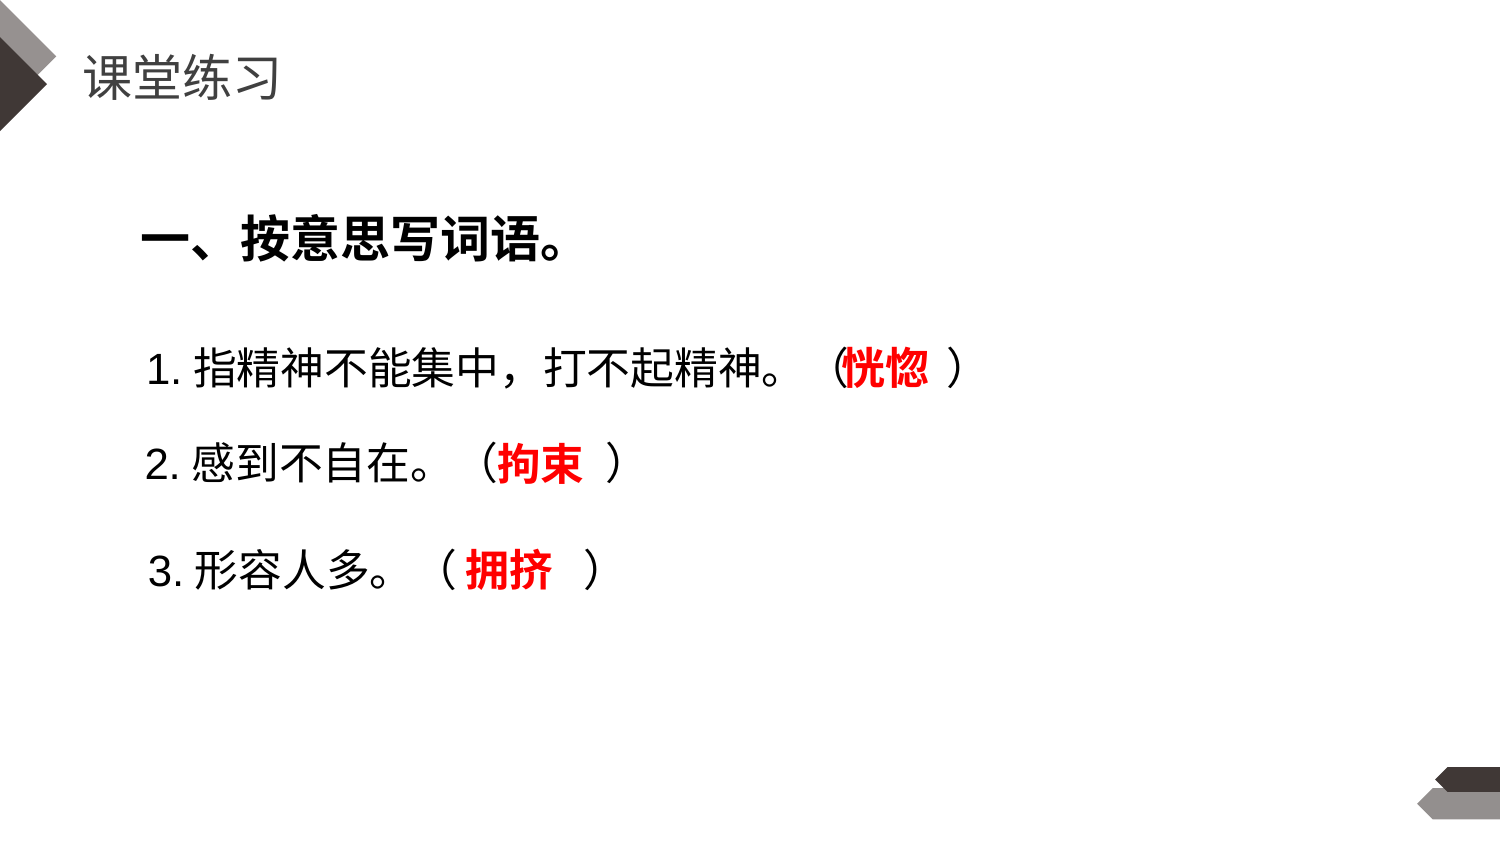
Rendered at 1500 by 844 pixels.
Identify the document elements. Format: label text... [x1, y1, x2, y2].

text_box 2.感到不自在。（ ） [133, 429, 661, 494]
text_box 拘束 [485, 431, 597, 496]
text_box 3.形容人多。（ ） [136, 536, 454, 601]
text_box 拥挤 [454, 536, 565, 601]
text_box 一、按意思写词语。 [129, 202, 602, 274]
text_box 1.指精神不能集中，打不起精神。（ ） [941, 334, 1002, 399]
text_box 3.形容人多。（ ） [565, 536, 640, 601]
text_box 恍惚 [830, 334, 941, 399]
text_box 1.指精神不能集中，打不起精神。（ ） [134, 334, 830, 399]
text_box 课堂练习 [71, 40, 579, 113]
